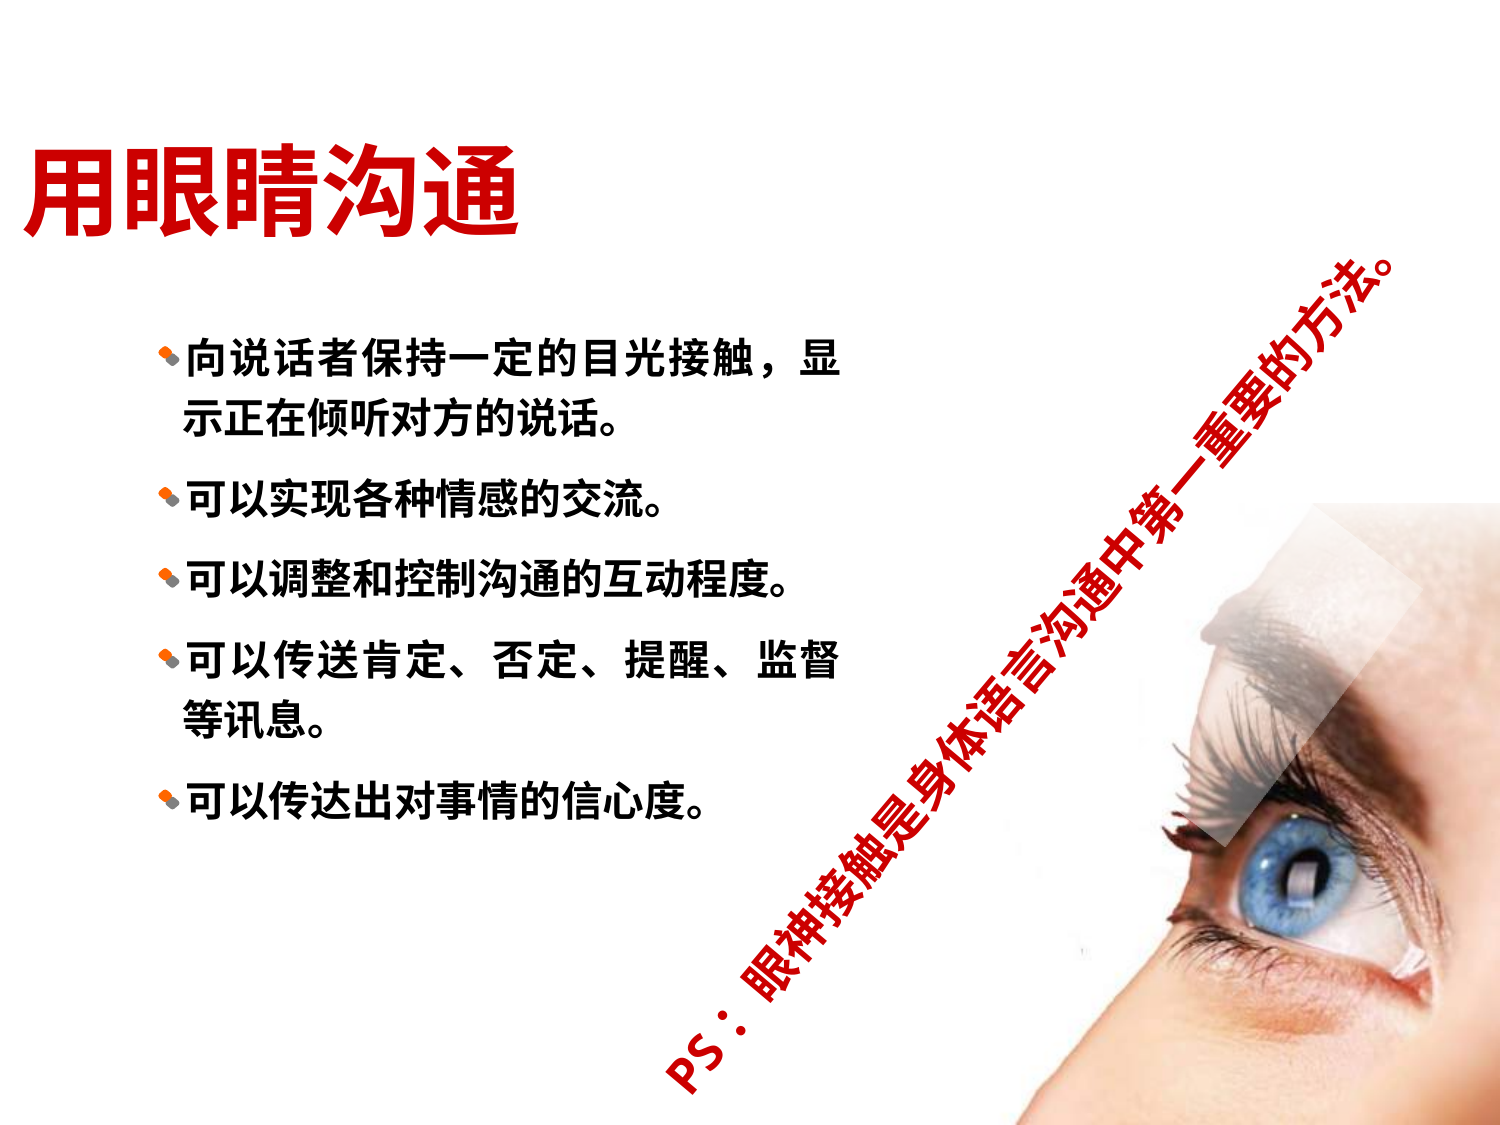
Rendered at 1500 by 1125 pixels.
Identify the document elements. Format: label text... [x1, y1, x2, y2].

text_box PS：眼神接触是身体语言沟通中第一重要的方法。 [636, 649, 992, 1121]
text_box PS：眼神接触是身体语言沟通中第一重要的方法。 [1125, 190, 1435, 490]
text_box 向说话者保持一定的目光接触，显示正在倾听对方的说话。 可以实现各种情感的交流。 可以调整和控制沟通的互动程度。 可以传送肯定、否定、提醒、监督等讯息。 可以传达出对事情的信心度。 [138, 314, 857, 833]
text_box 用眼睛沟通 [7, 121, 537, 256]
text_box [997, 491, 1500, 1125]
